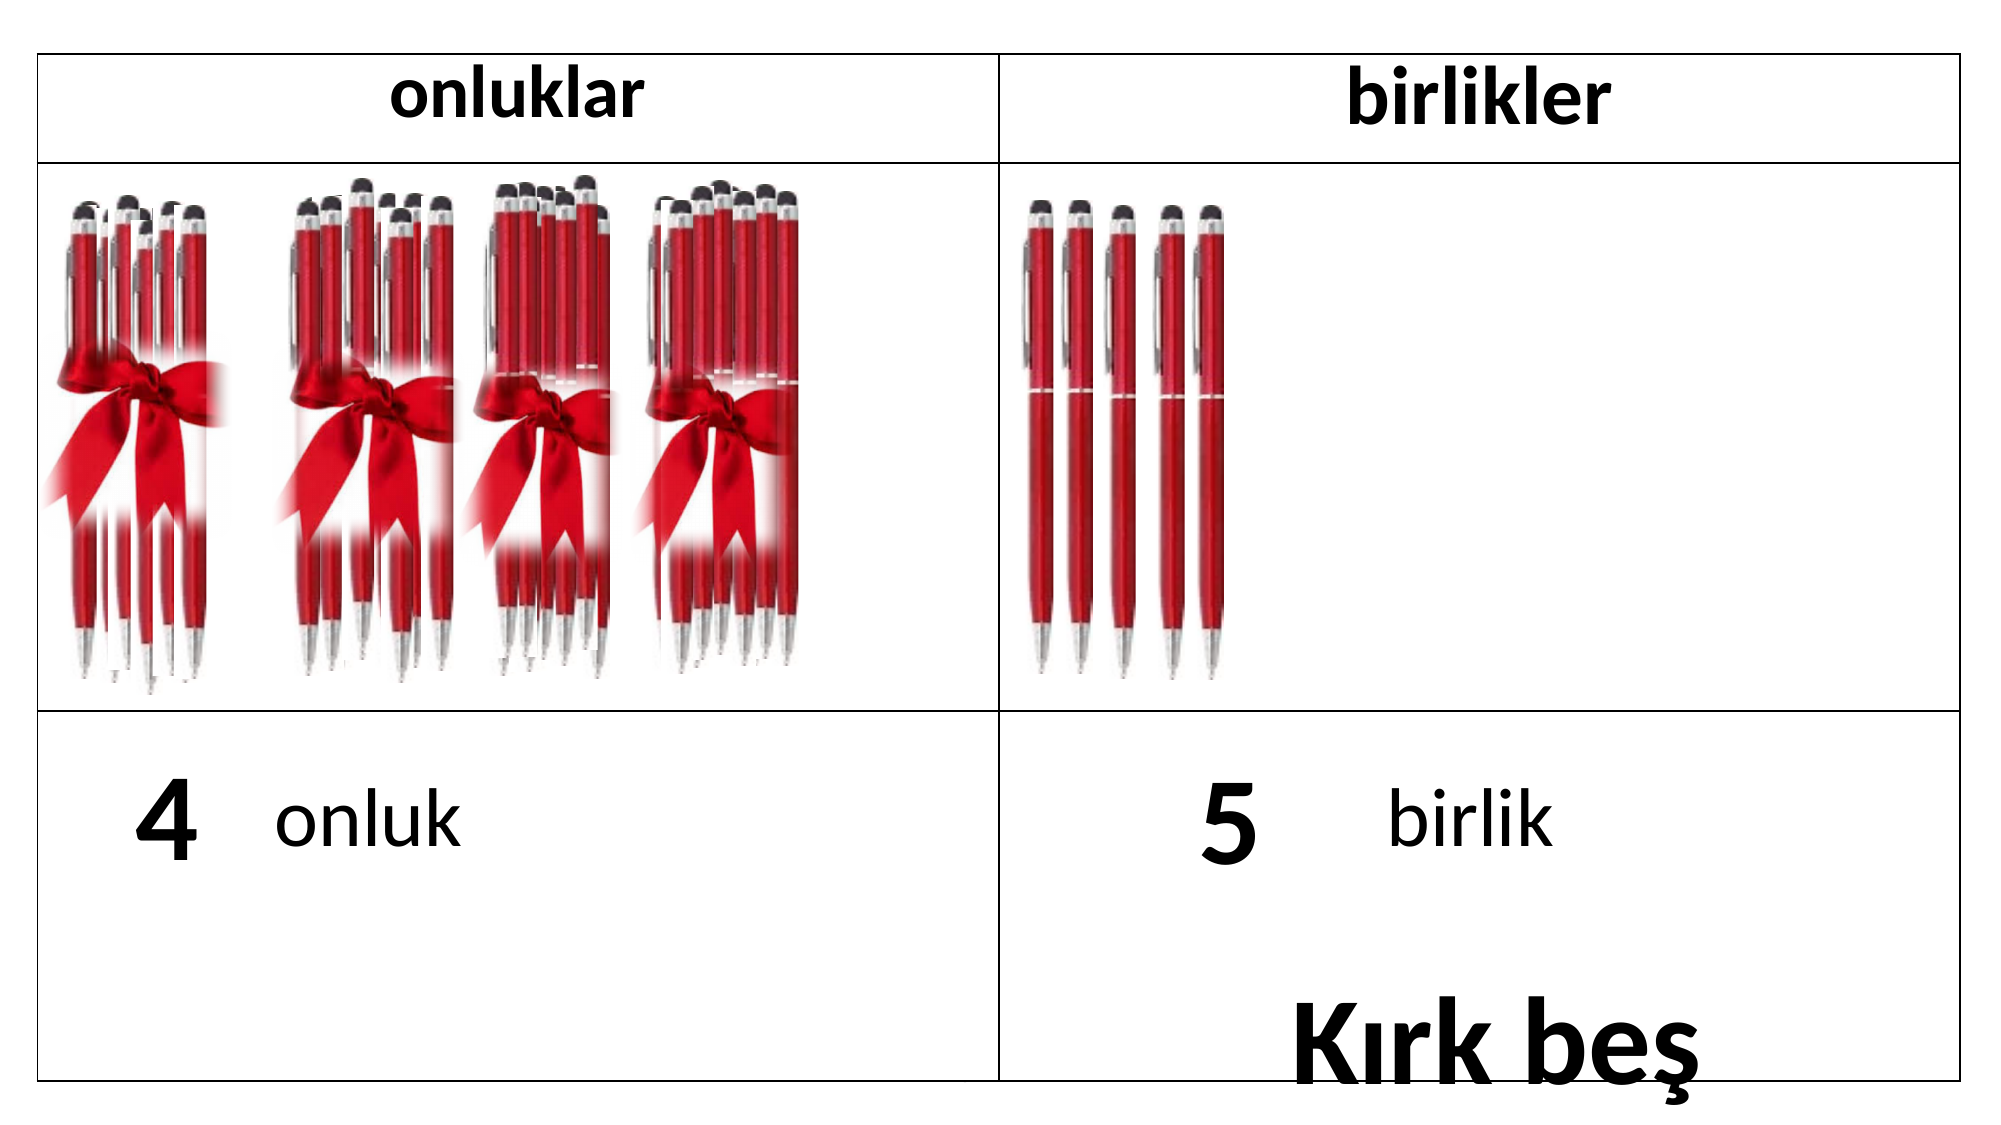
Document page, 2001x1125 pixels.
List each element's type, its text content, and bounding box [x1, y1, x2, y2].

table_cell [38, 164, 998, 710]
picture [270, 175, 625, 683]
picture [1103, 205, 1136, 679]
table_cell [1000, 712, 1959, 1080]
text_box 4 [120, 727, 245, 893]
picture [37, 195, 234, 695]
picture [1152, 205, 1185, 680]
text_box onluk [259, 755, 497, 871]
table_header onluklar [38, 55, 998, 162]
footer Kazım KAT [662, 1042, 1276, 1103]
table_cell [38, 712, 998, 1080]
picture [1191, 205, 1224, 680]
picture [1060, 199, 1093, 674]
picture [1021, 199, 1054, 674]
text_box 5 [1183, 732, 1371, 898]
text_box birlik [1371, 755, 1569, 871]
picture [628, 180, 799, 674]
text_box Kırk beş [1276, 952, 1919, 1117]
table_header birlikler [1000, 55, 1959, 162]
table_cell [1000, 164, 1959, 710]
